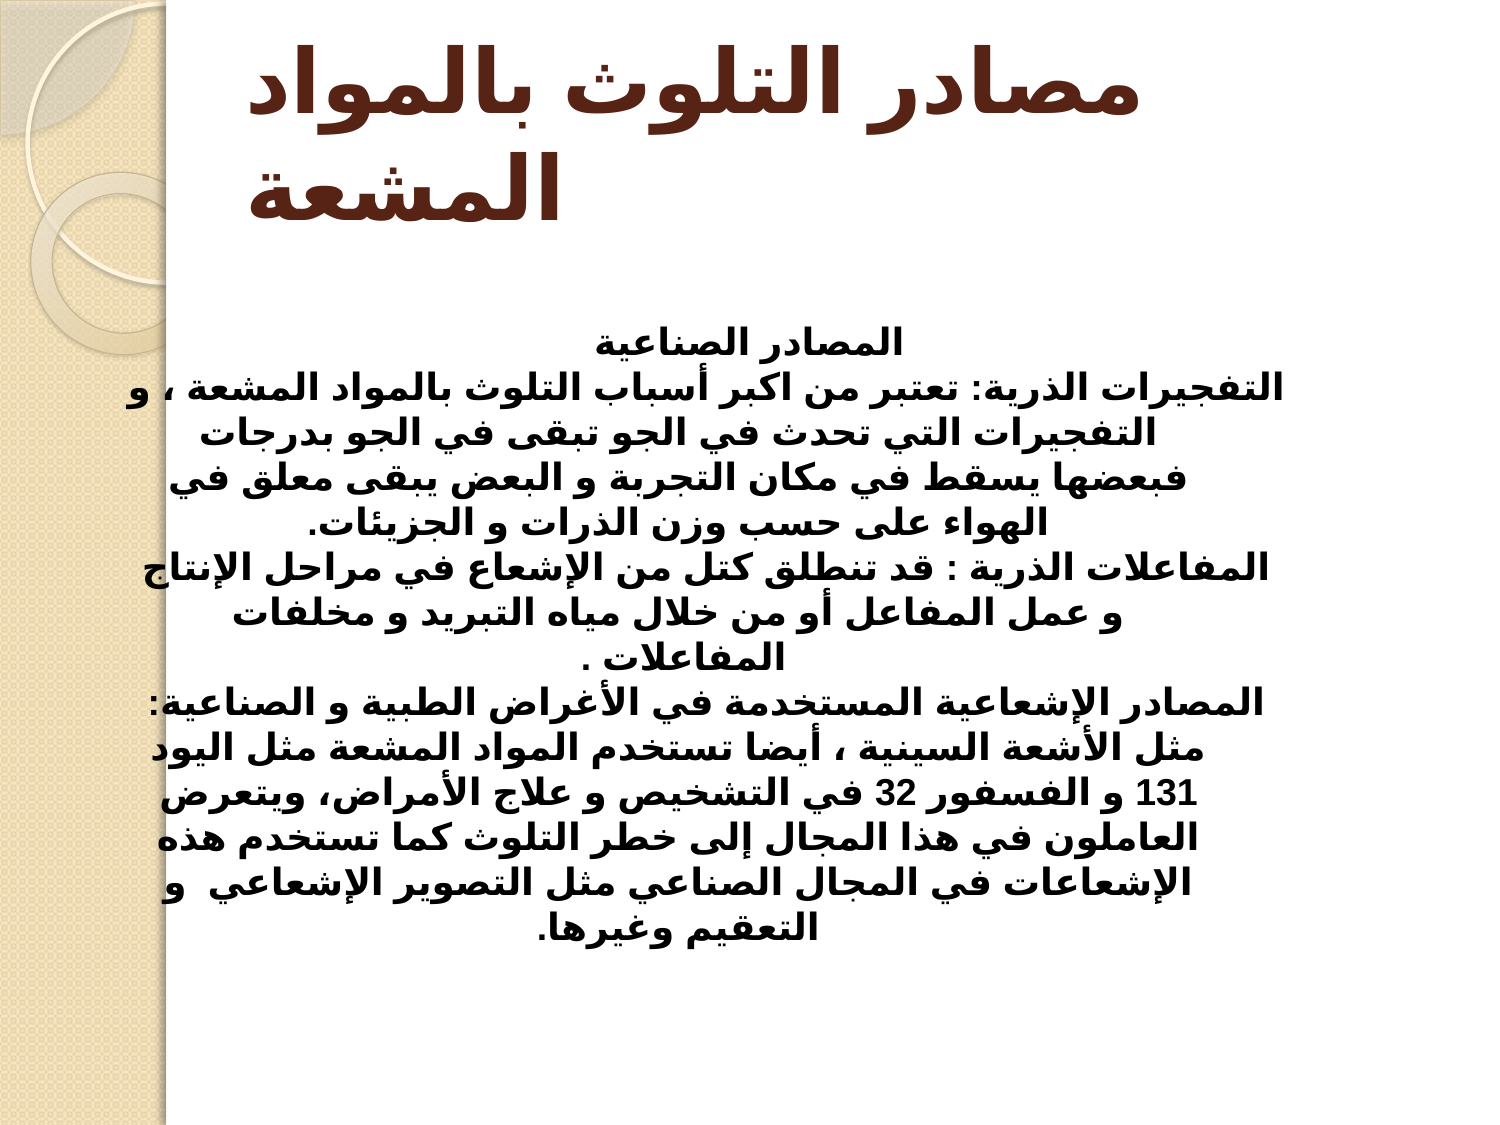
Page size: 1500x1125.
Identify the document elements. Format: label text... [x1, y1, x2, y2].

title مصادر التلوث بالمواد المشعة [230, 42, 1262, 220]
text_box المصادر الصناعية التفجيرات الذرية: تعتبر من اكبر أسباب التلوث بالمواد المشعة ، و التفجيرات التي تحدث في الجو تبقى في الجو بدرجات فبعضها يسقط في مكان التجربة و البعض يبقى معلق في الهواء على حسب وزن الذرات و الجزيئات. المفاعلات الذرية : قد تنطلق كتل من الإشعاع في مراحل الإنتاج و عمل المفاعل أو من خلال مياه التبريد و مخلفات المفاعلات . المصادر الإشعاعية المستخدمة في الأغراض الطبية و الصناعية: مثل الأشعة السينية ، أيضا تستخدم المواد المشعة مثل اليود 131 و الفسفور 32 في التشخيص و علاج الأمراض، ويتعرض العاملون في هذا المجال إلى خطر التلوث كما تستخدم هذه الإشعاعات في المجال الصناعي مثل التصوير الإشعاعي و التعقيم وغيرها. [112, 310, 1376, 956]
